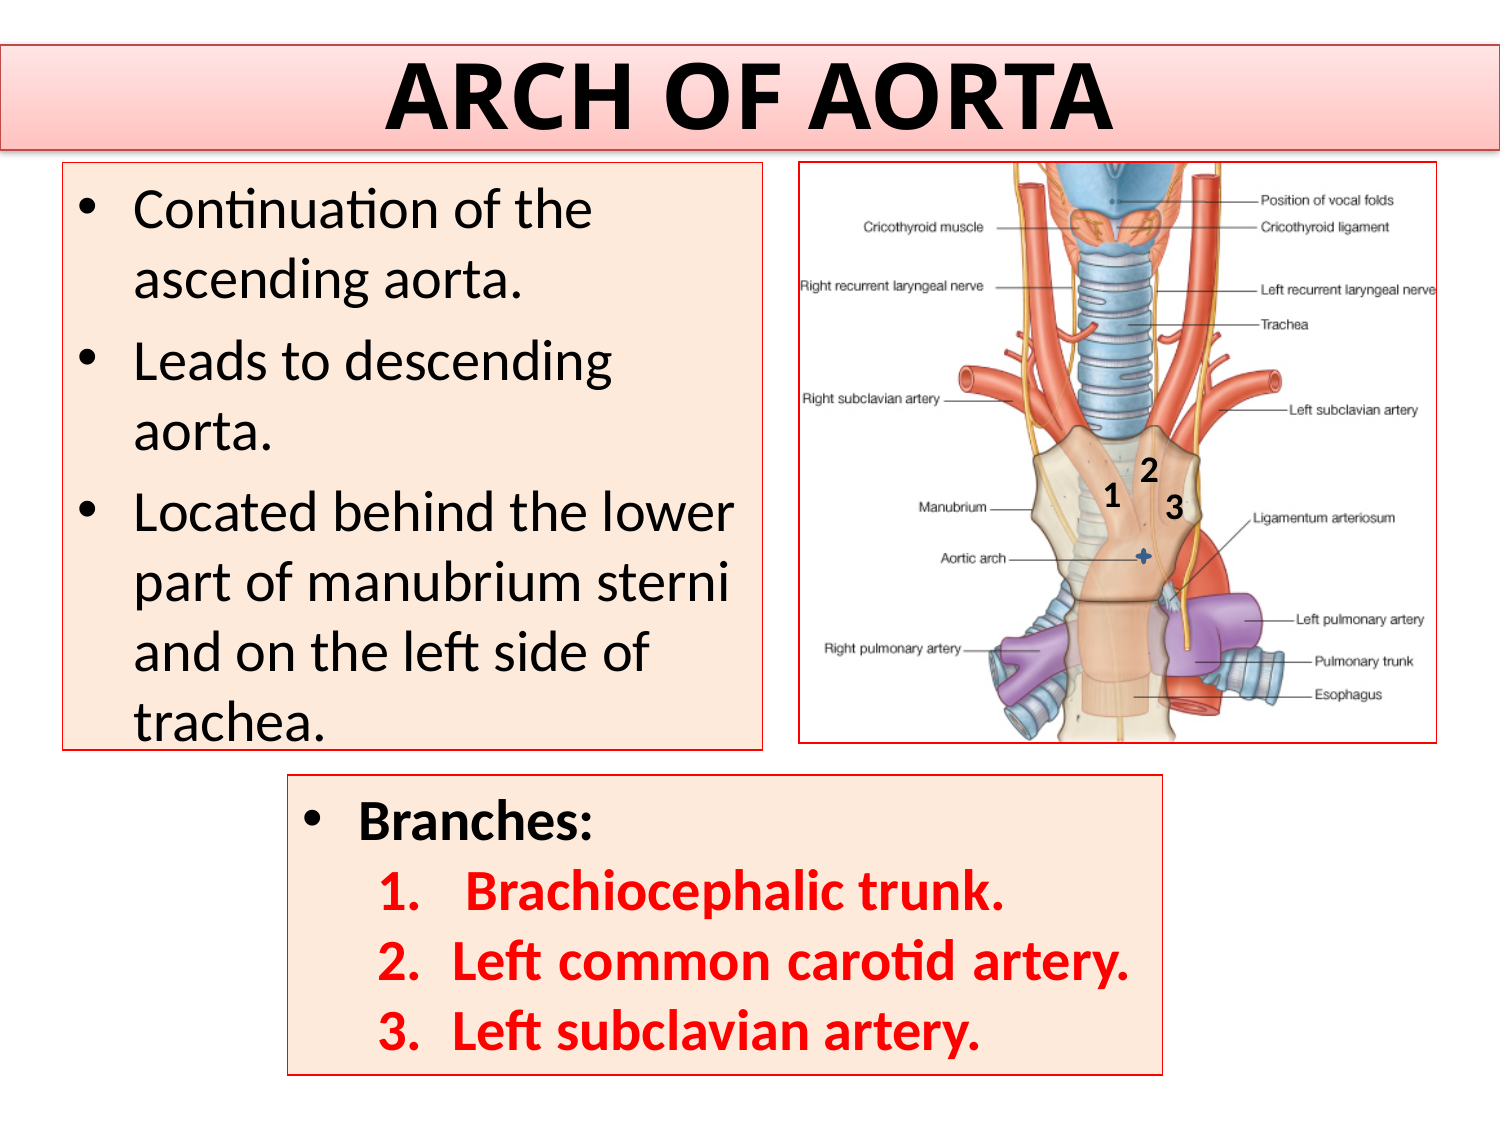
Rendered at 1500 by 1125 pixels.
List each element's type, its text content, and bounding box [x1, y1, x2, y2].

title ARCH OF AORTA [0, 44, 1500, 151]
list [799, 162, 1437, 743]
list Continuation of the ascending aorta. Leads to descending aorta. Located behind the lower part of manubrium sterni and on the left side of trachea. [62, 162, 763, 751]
text_box Branches: Brachiocephalic trunk. Left common carotid artery. Left subclavian artery. [287, 774, 1163, 1075]
